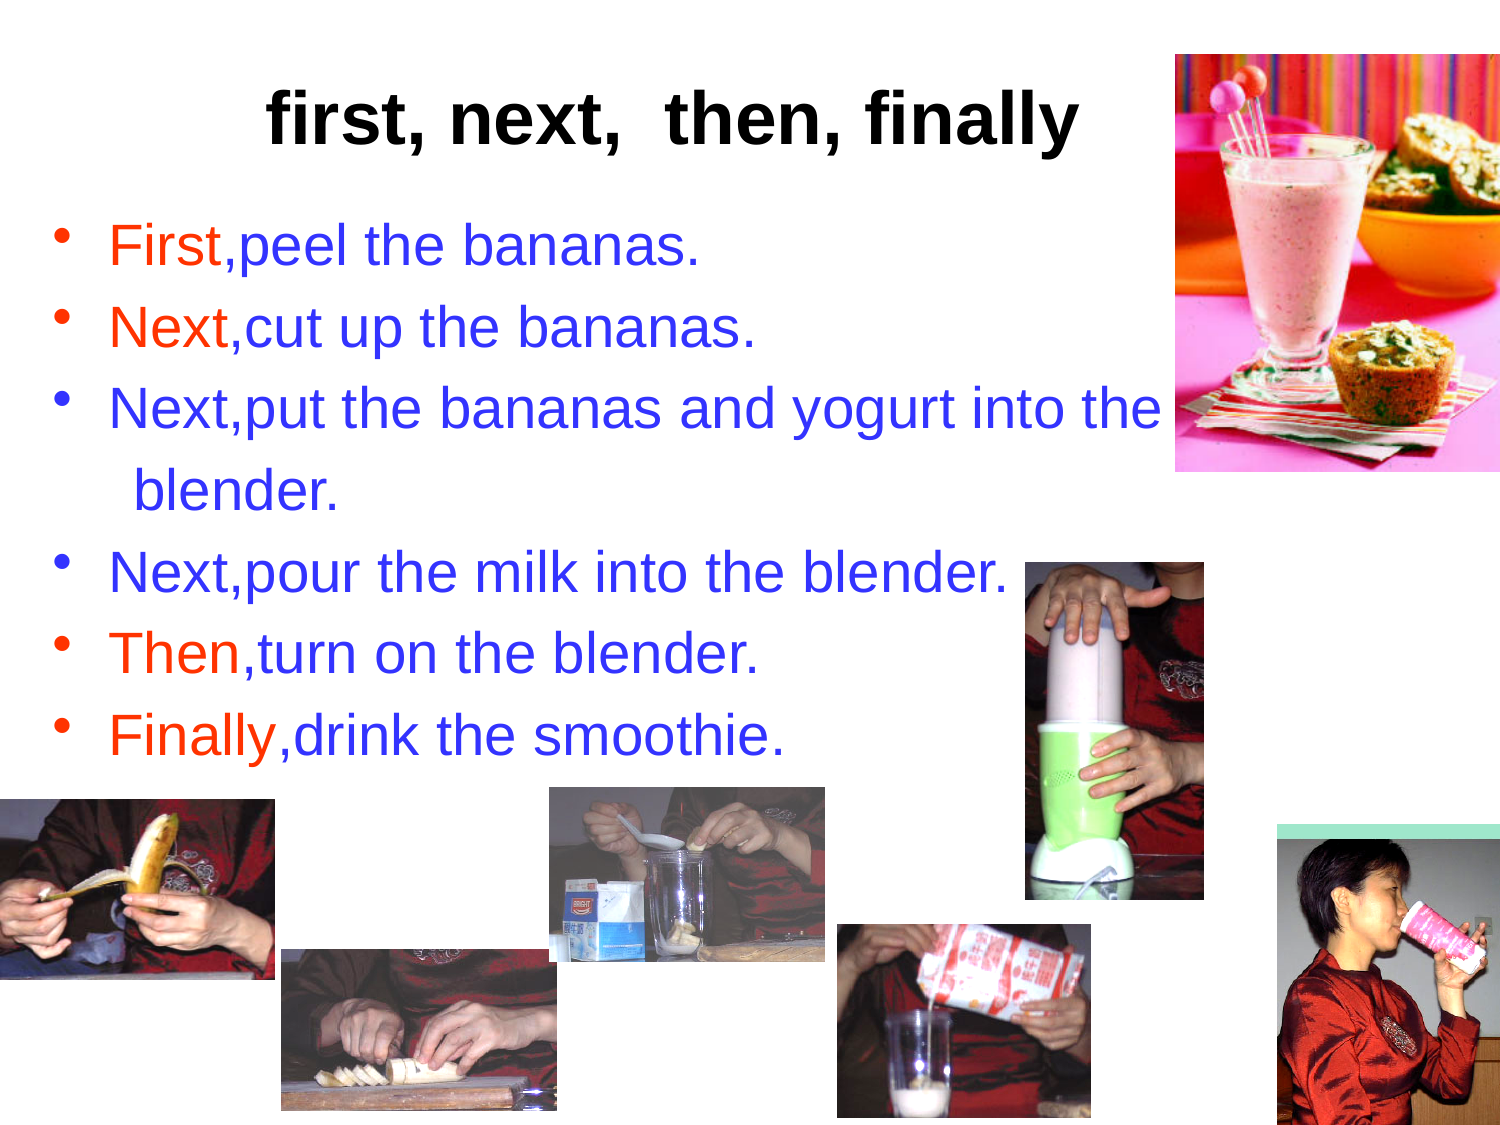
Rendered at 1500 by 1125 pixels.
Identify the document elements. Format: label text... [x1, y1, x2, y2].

text_box First,peel the bananas. Next,cut up the bananas. Next,put the bananas and yogurt into the blender. Next,pour the milk into the blender. Then,turn on the blender. Finally,drink the smoothie. [37, 199, 1213, 875]
picture [0, 799, 276, 980]
picture [281, 787, 826, 1112]
picture [1174, 54, 1500, 472]
text_box first, next, then, finally [250, 62, 1097, 168]
picture [1277, 824, 1500, 1125]
picture [1024, 562, 1204, 901]
picture [837, 924, 1091, 1118]
